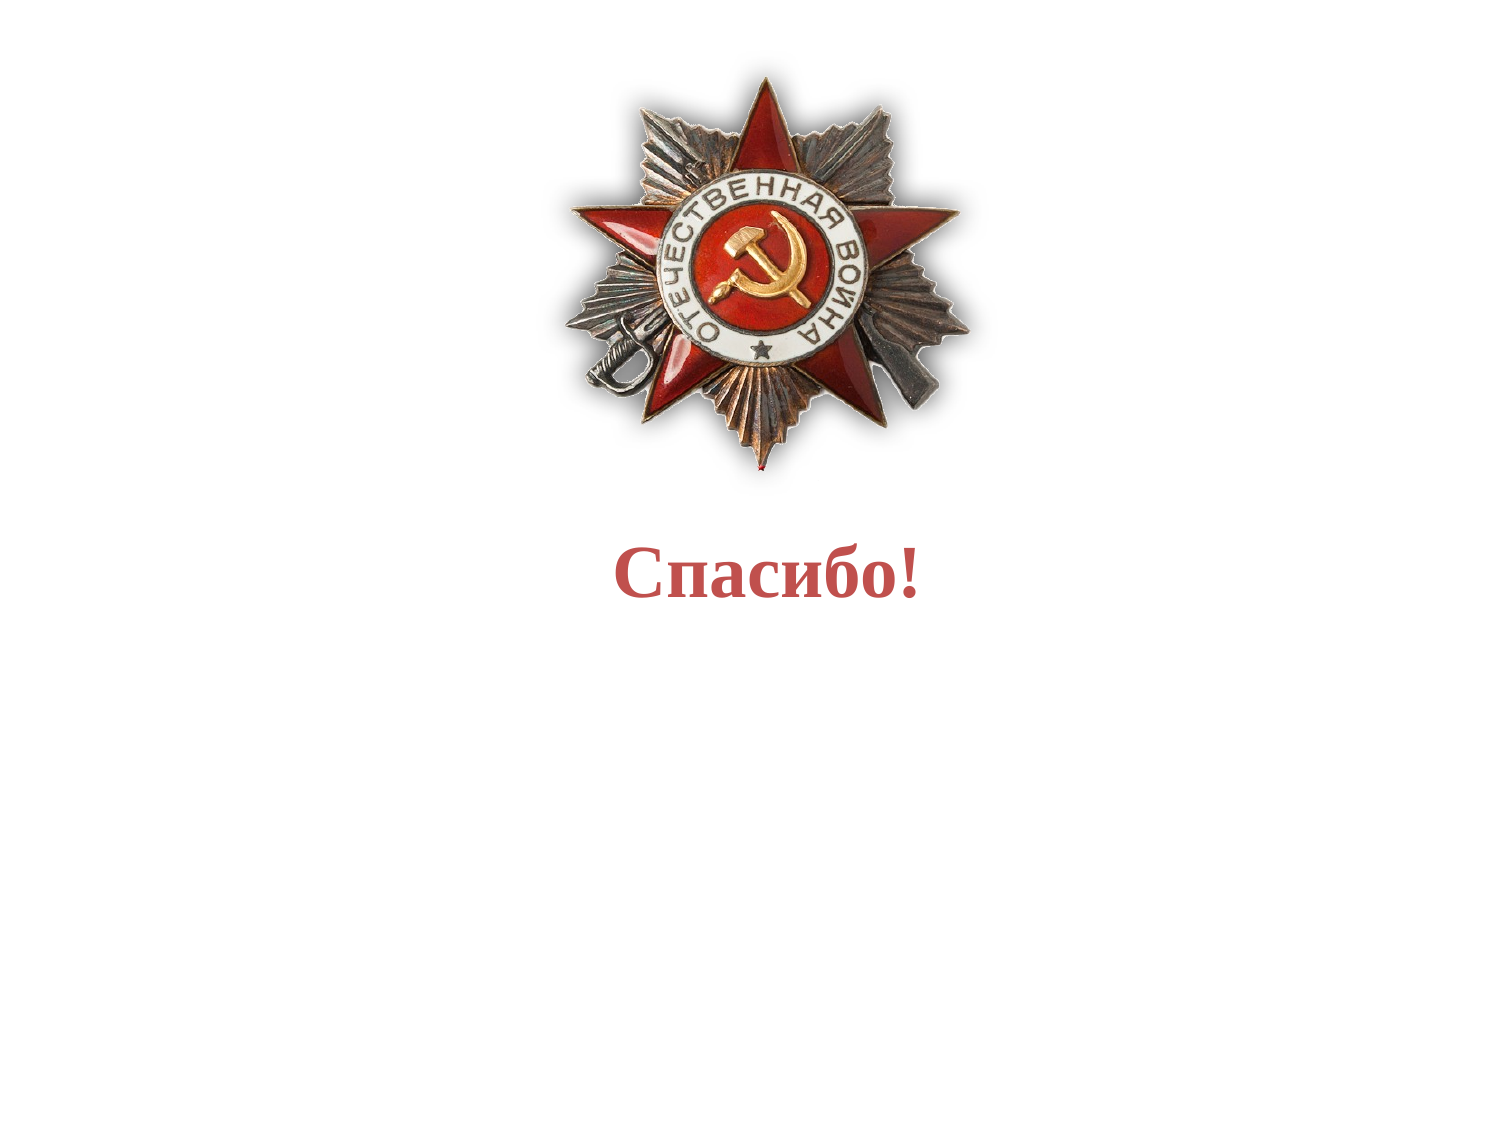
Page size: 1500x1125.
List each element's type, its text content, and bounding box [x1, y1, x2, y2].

picture [548, 66, 987, 491]
text_box Спасибо! [312, 515, 1223, 620]
